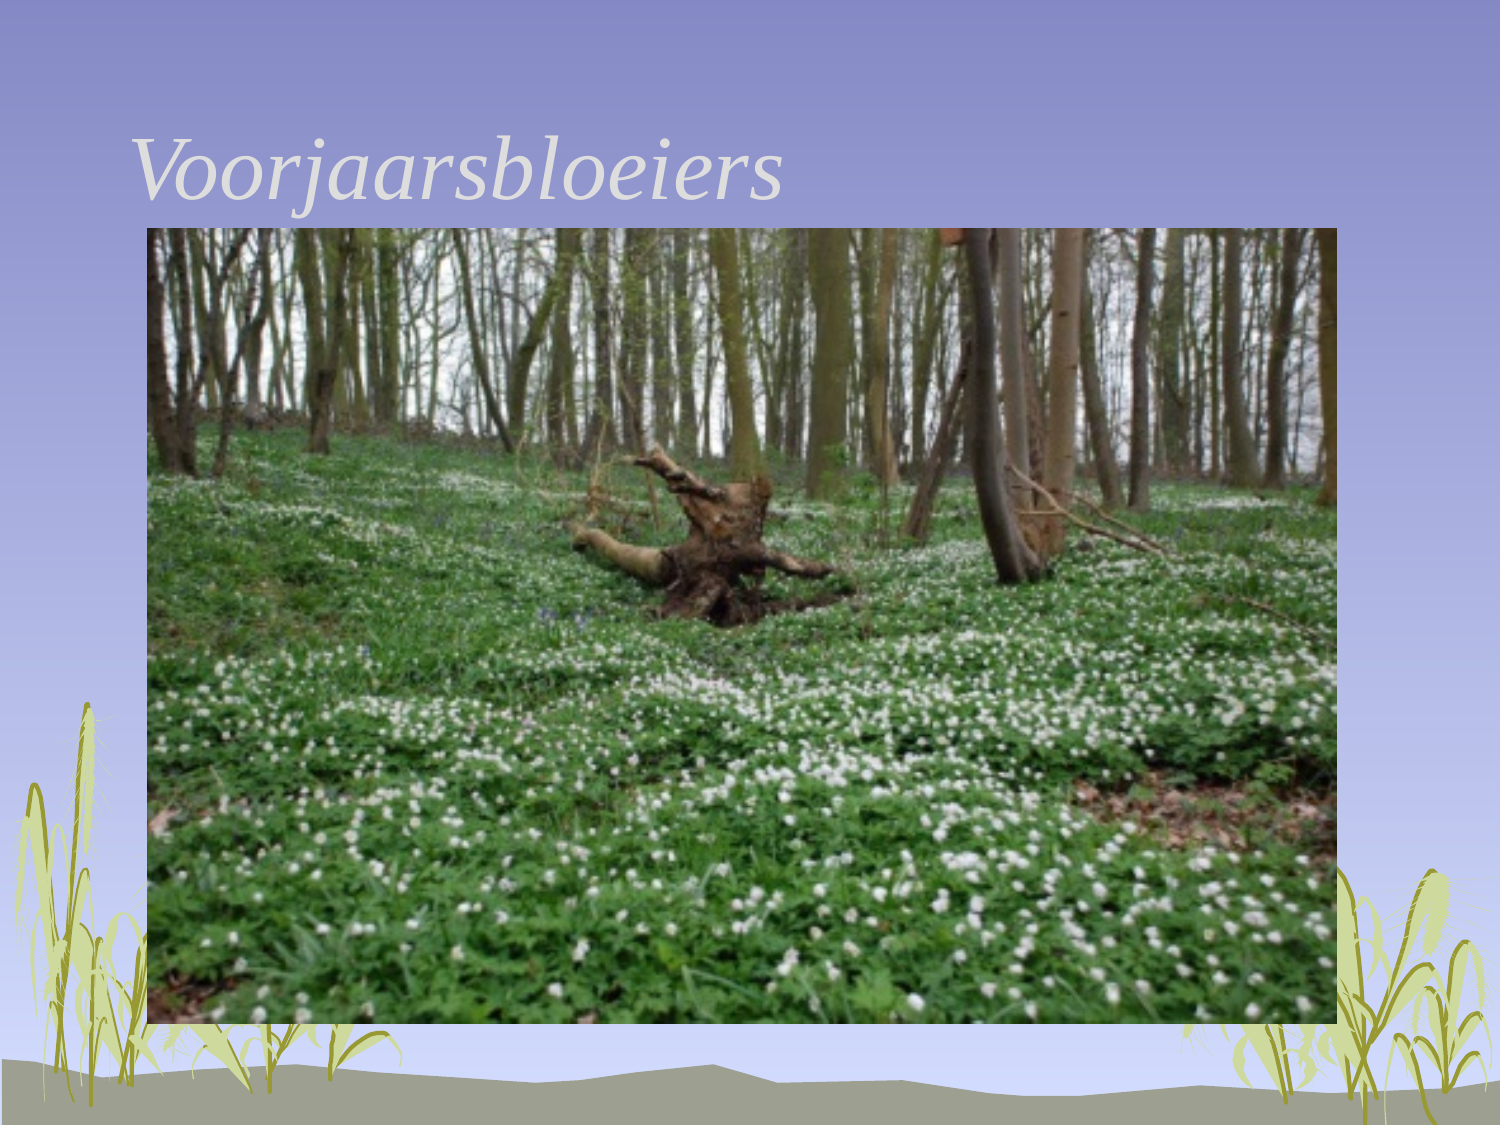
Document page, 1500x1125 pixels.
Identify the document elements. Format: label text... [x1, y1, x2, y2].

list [147, 228, 1337, 1024]
title Voorjaarsbloeiers [112, 68, 1388, 257]
